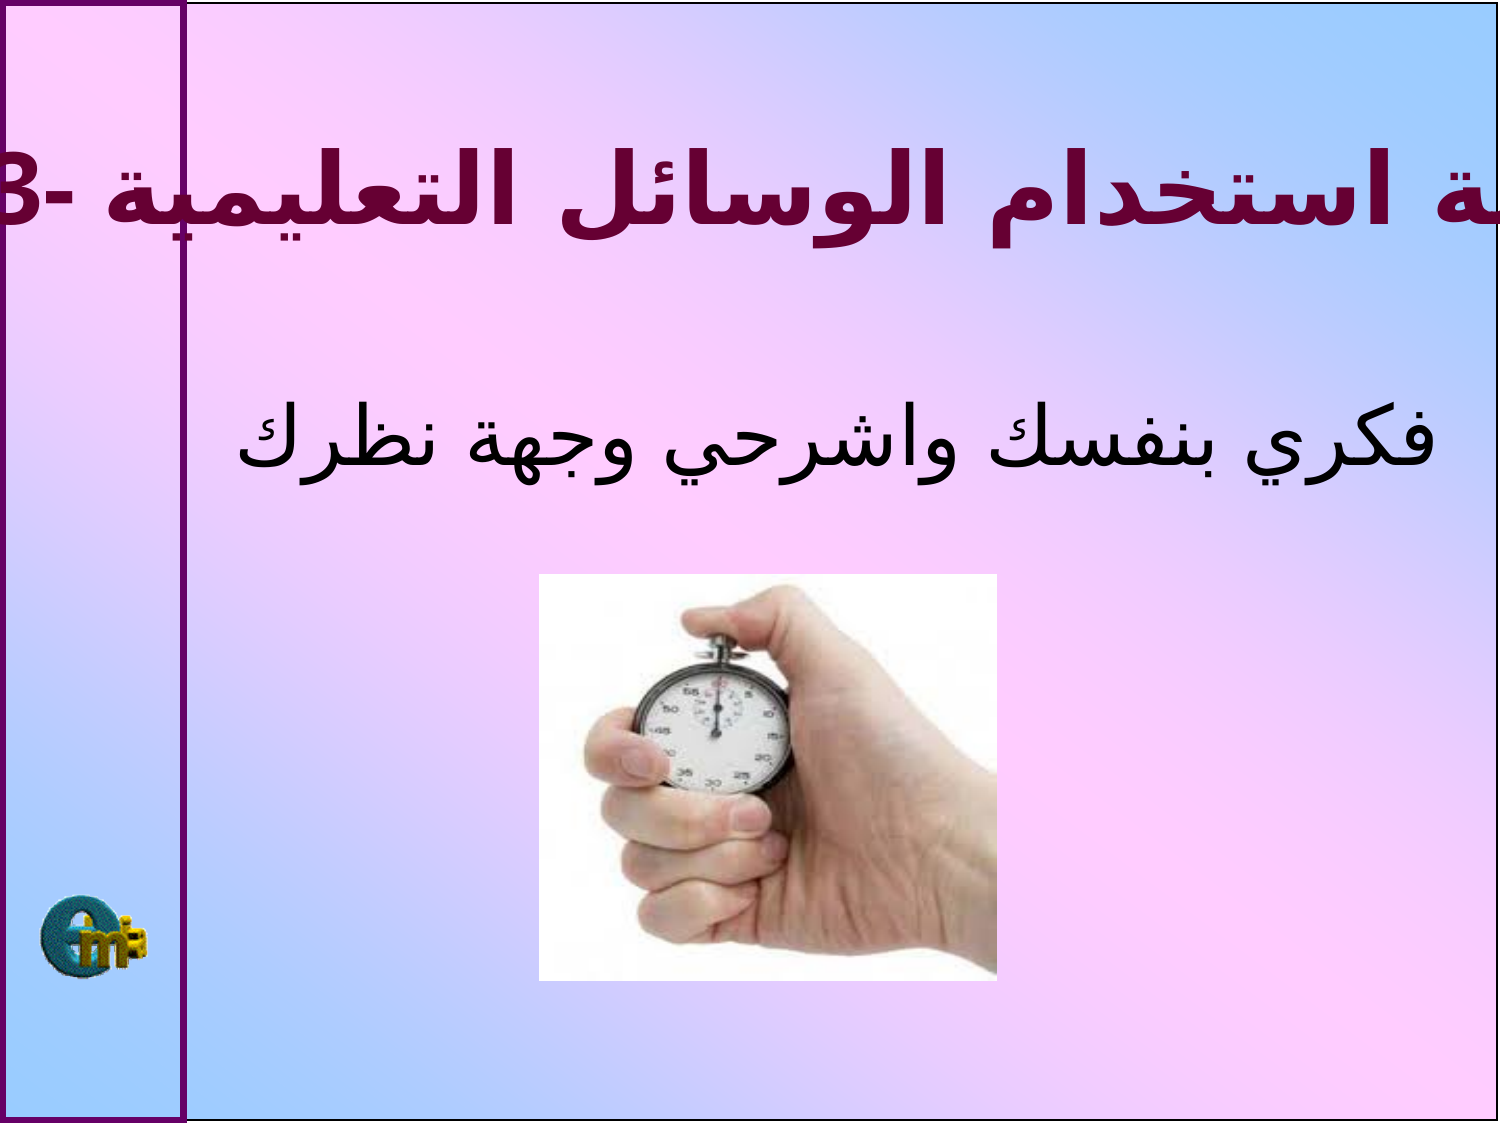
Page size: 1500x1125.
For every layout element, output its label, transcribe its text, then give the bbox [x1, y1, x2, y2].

text_box 3- أهمية استخدام الوسائل التعليمية [0, 117, 1500, 252]
text_box فكري بنفسك واشرحي وجهة نظرك [220, 375, 1456, 490]
picture [538, 573, 997, 981]
